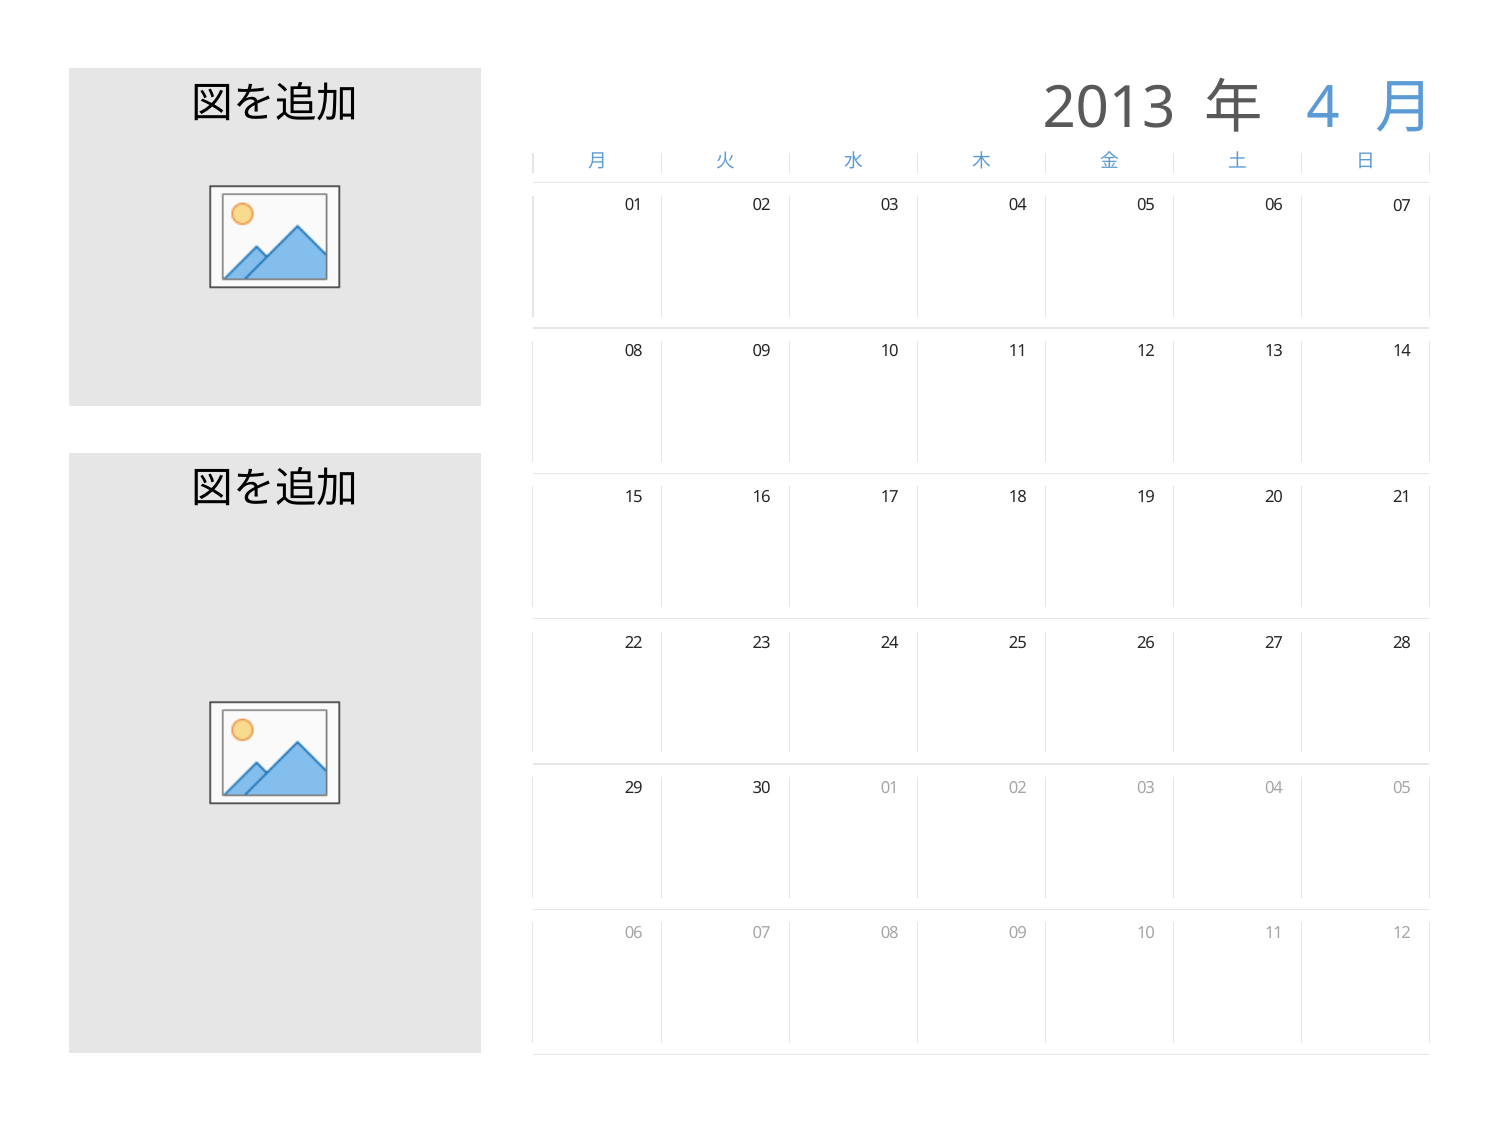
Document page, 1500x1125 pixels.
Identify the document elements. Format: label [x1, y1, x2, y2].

picture [68, 68, 482, 406]
picture [68, 453, 482, 1054]
